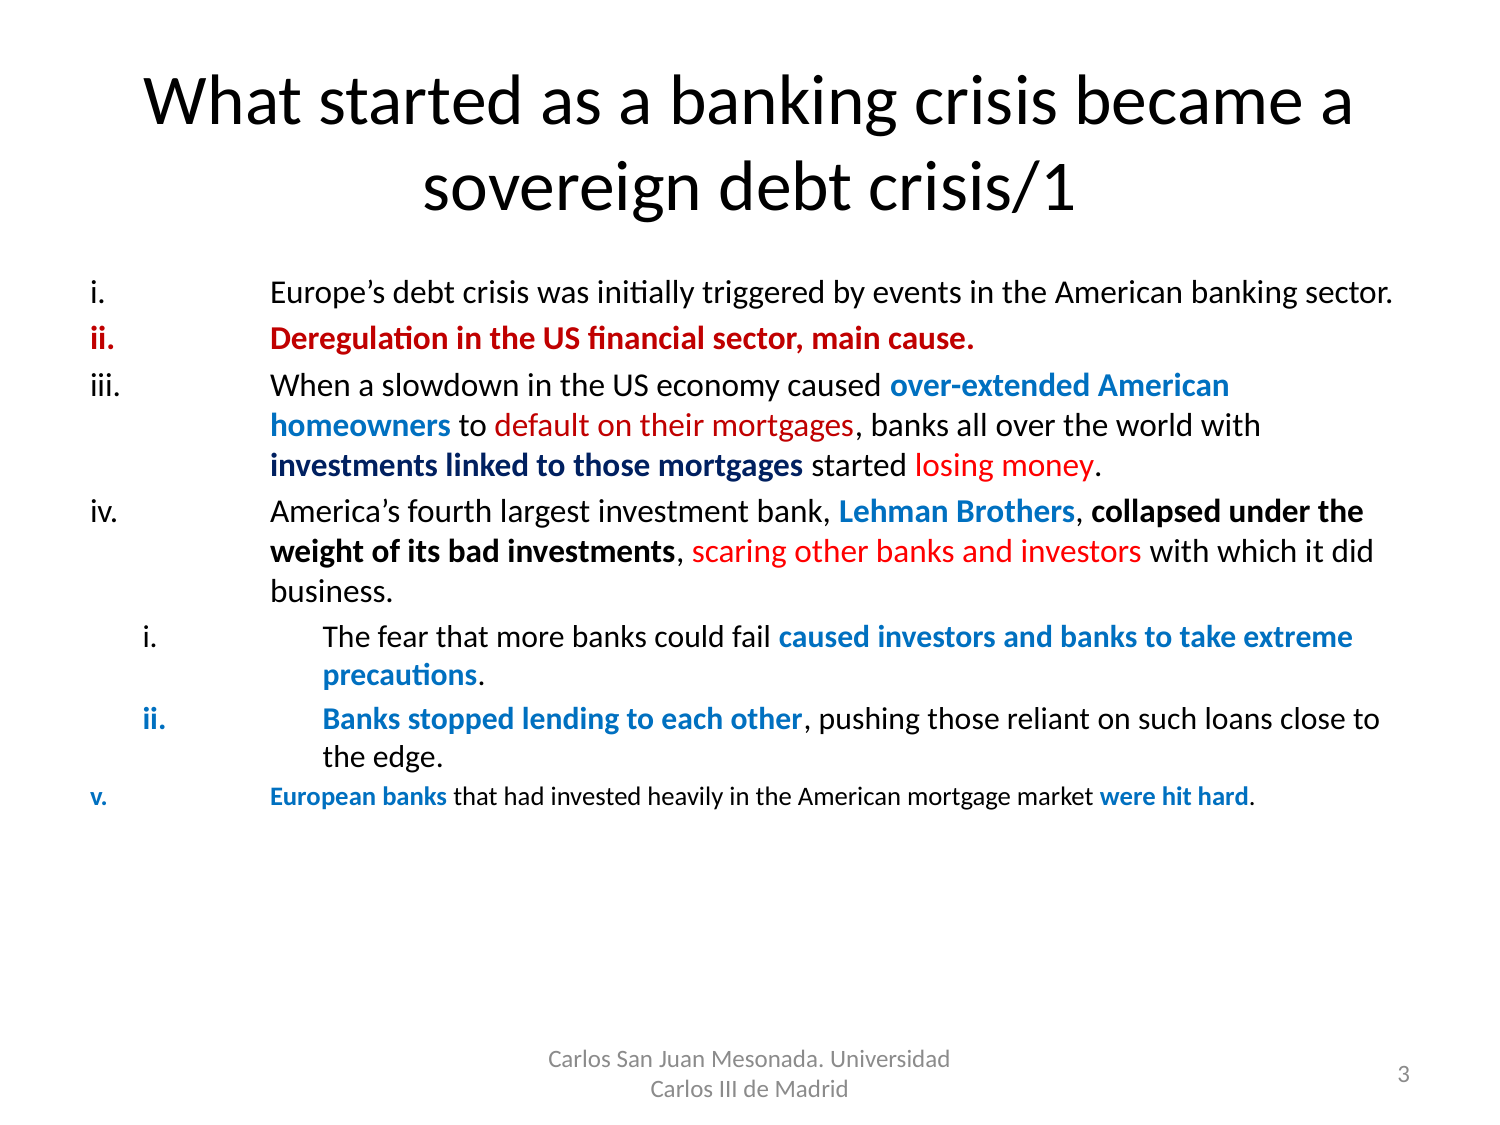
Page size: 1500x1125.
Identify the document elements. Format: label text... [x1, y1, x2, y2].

slide_number 3 [1074, 1042, 1425, 1103]
title What started as a banking crisis became a sovereign debt crisis/1 [74, 44, 1426, 233]
footer Carlos San Juan Mesonada. Universidad Carlos III de Madrid [512, 1042, 988, 1103]
list Europe’s debt crisis was initially triggered by events in the American banking sector. Deregulation in the US financial sector, main cause. When a slowdown in the US economy caused over-extended American homeowners to default on their mortgages, banks all over the world with investments linked to those mortgages started losing money. America’s fourth largest investment bank, Lehman Brothers, collapsed under the weight of its bad investments, scaring other banks and investors with which it did business. The fear that more banks could fail caused investors and banks to take extreme precautions. Banks stopped lending to each other, pushing those reliant on such loans close to the edge. European banks that had invested heavily in the American mortgage market were hit hard. [74, 262, 1426, 1006]
